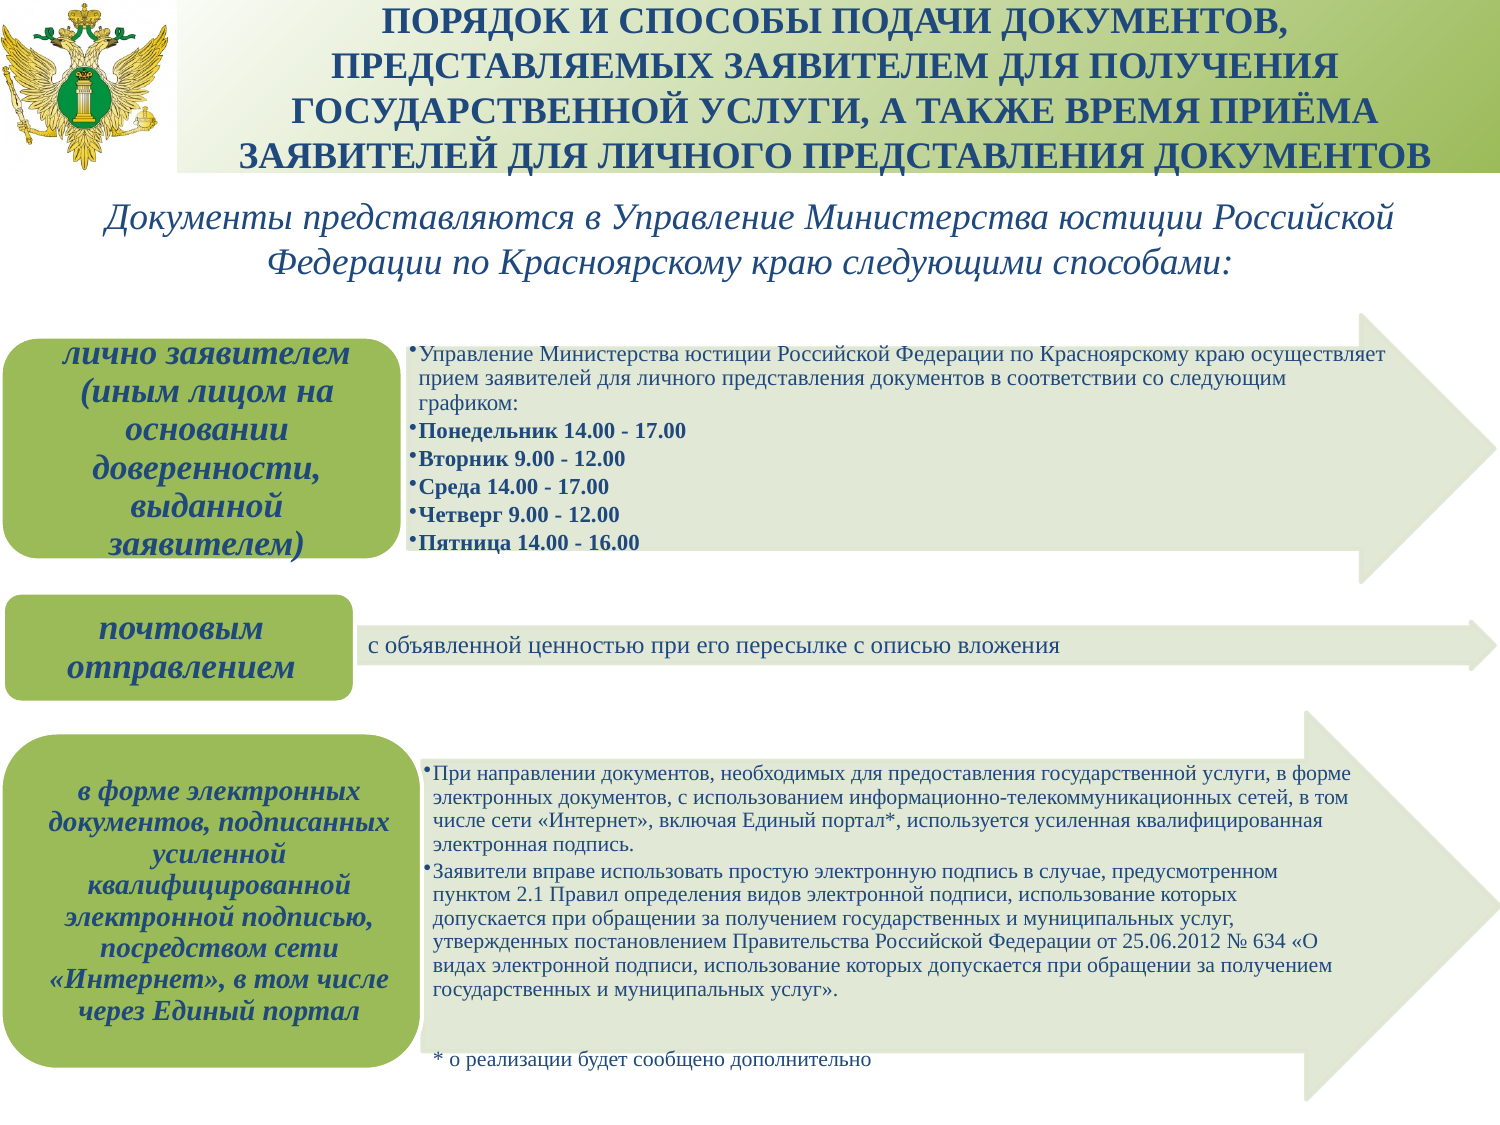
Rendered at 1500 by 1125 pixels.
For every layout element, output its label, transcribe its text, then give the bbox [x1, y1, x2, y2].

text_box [0, 0, 1500, 173]
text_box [0, 314, 1500, 1125]
text_box Документы представляются в Управление Министерства юстиции Российской Федерации по Красноярскому краю следующими способами: [0, 184, 1500, 290]
